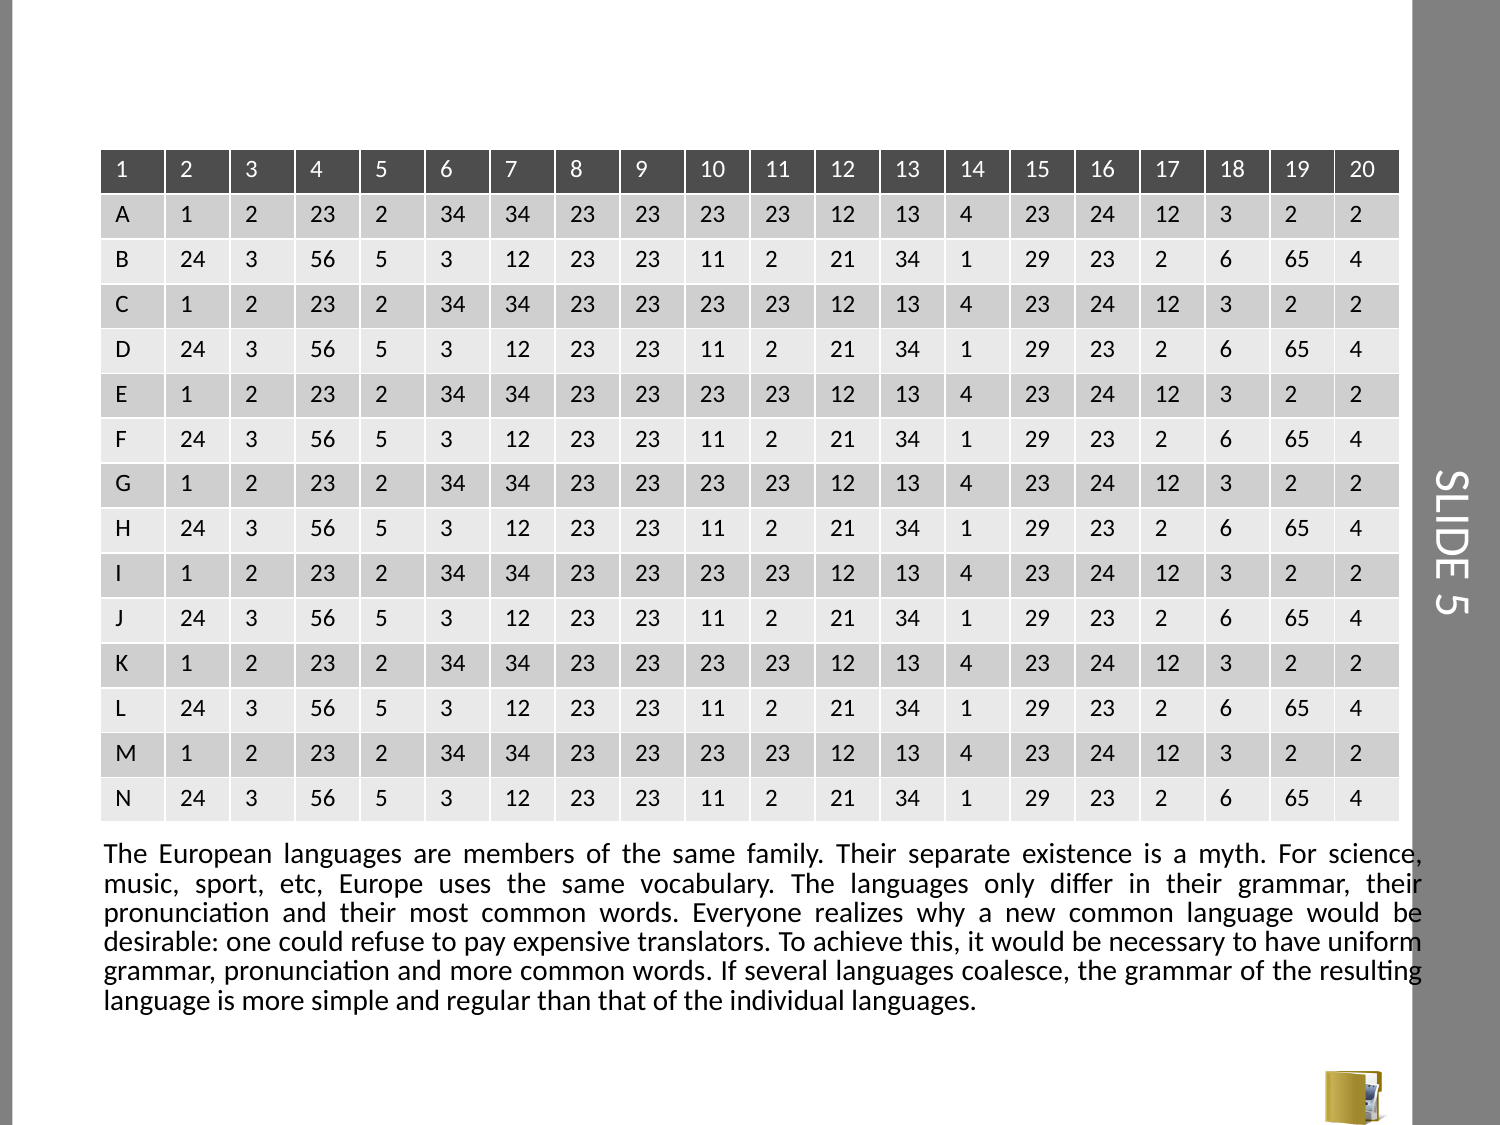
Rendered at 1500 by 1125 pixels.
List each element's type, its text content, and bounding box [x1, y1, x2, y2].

table_cell 2 [1335, 285, 1399, 328]
table_cell 12 [491, 778, 554, 821]
table_cell 23 [621, 240, 684, 283]
table_cell 24 [166, 240, 229, 283]
table_cell 23 [751, 644, 814, 687]
table_cell 6 [1206, 778, 1269, 821]
table_header 13 [881, 150, 944, 193]
table_cell 23 [1076, 509, 1139, 552]
table_cell 24 [166, 599, 229, 642]
table_cell K [101, 644, 164, 687]
table_cell 24 [1076, 195, 1139, 238]
table_cell 13 [881, 733, 944, 777]
table_cell 12 [491, 419, 554, 462]
table_cell 23 [556, 374, 619, 417]
table_cell 5 [361, 778, 424, 821]
table_cell 3 [426, 509, 489, 552]
table_cell 24 [1076, 285, 1139, 328]
table_cell 23 [296, 285, 359, 328]
table_cell 34 [426, 644, 489, 687]
table_cell 24 [1076, 464, 1139, 507]
table_cell 23 [556, 464, 619, 507]
table_cell 13 [881, 285, 944, 328]
table_cell 5 [361, 689, 424, 732]
table_cell 1 [946, 689, 1009, 732]
table_cell 3 [231, 689, 294, 732]
table_cell 34 [881, 240, 944, 283]
table_cell 21 [816, 419, 879, 462]
table_cell 11 [686, 778, 749, 821]
table_cell 2 [1335, 195, 1399, 238]
table_cell 3 [231, 240, 294, 283]
table_cell 2 [231, 374, 294, 417]
table_cell 34 [426, 374, 489, 417]
table_cell 2 [751, 419, 814, 462]
table_cell 2 [1271, 195, 1334, 238]
table_header 3 [231, 150, 294, 193]
table_cell 2 [751, 599, 814, 642]
table_cell 3 [231, 329, 294, 373]
table_cell 23 [686, 554, 749, 597]
table_cell 23 [556, 644, 619, 687]
table_cell 2 [1141, 689, 1204, 732]
table_cell 4 [1335, 240, 1399, 283]
table_cell 3 [426, 599, 489, 642]
table_cell 23 [296, 554, 359, 597]
table_cell 23 [686, 195, 749, 238]
table_cell 6 [1206, 240, 1269, 283]
table_cell 23 [556, 285, 619, 328]
table_cell 23 [686, 374, 749, 417]
table_cell 3 [1206, 733, 1269, 777]
table_cell 12 [816, 374, 879, 417]
table_cell 23 [621, 509, 684, 552]
table_cell 23 [556, 778, 619, 821]
table_cell 11 [686, 240, 749, 283]
table_cell 29 [1011, 240, 1074, 283]
table_cell 11 [686, 509, 749, 552]
table_cell 34 [881, 419, 944, 462]
table_cell 65 [1271, 599, 1334, 642]
table_cell 23 [751, 195, 814, 238]
table_cell 5 [361, 329, 424, 373]
table_cell 23 [296, 733, 359, 777]
table_cell 21 [816, 509, 879, 552]
table_cell 23 [296, 464, 359, 507]
table_cell 2 [361, 644, 424, 687]
table_cell 34 [426, 464, 489, 507]
table_cell 29 [1011, 419, 1074, 462]
table_cell 1 [166, 195, 229, 238]
table_cell 3 [1206, 464, 1269, 507]
table_cell 23 [296, 195, 359, 238]
table_header 8 [556, 150, 619, 193]
table_cell 2 [1141, 509, 1204, 552]
table_cell 12 [1141, 285, 1204, 328]
table_cell 12 [491, 509, 554, 552]
table_cell 56 [296, 240, 359, 283]
table_cell 23 [556, 599, 619, 642]
table_cell 29 [1011, 689, 1074, 732]
table_cell 12 [816, 644, 879, 687]
table_cell 5 [361, 240, 424, 283]
table_cell I [101, 554, 164, 597]
table_cell 23 [1011, 733, 1074, 777]
table_cell 12 [491, 689, 554, 732]
table_cell 23 [1076, 599, 1139, 642]
table_cell 23 [556, 509, 619, 552]
table_cell 24 [1076, 374, 1139, 417]
table_cell F [101, 419, 164, 462]
table_cell 23 [621, 778, 684, 821]
table_cell 29 [1011, 329, 1074, 373]
table_cell 1 [946, 419, 1009, 462]
table_cell J [101, 599, 164, 642]
table_header 10 [686, 150, 749, 193]
table_cell B [101, 240, 164, 283]
table_cell 4 [946, 285, 1009, 328]
table_cell 3 [1206, 554, 1269, 597]
table_cell 2 [1335, 554, 1399, 597]
table_cell 2 [751, 509, 814, 552]
table_cell H [101, 509, 164, 552]
table_cell 56 [296, 689, 359, 732]
table_cell 34 [491, 554, 554, 597]
table_header 9 [621, 150, 684, 193]
table_cell 2 [361, 285, 424, 328]
table_cell 24 [166, 419, 229, 462]
table_cell D [101, 329, 164, 373]
table_cell L [101, 689, 164, 732]
table_cell 13 [881, 464, 944, 507]
table_cell 34 [491, 733, 554, 777]
table_cell 2 [1141, 778, 1204, 821]
table_cell 4 [1335, 599, 1399, 642]
table_cell 23 [621, 644, 684, 687]
table_cell E [101, 374, 164, 417]
table_cell 23 [1076, 329, 1139, 373]
table_cell 2 [1141, 419, 1204, 462]
table_cell 23 [1076, 689, 1139, 732]
table_header 18 [1206, 150, 1269, 193]
table_cell 12 [1141, 464, 1204, 507]
table_cell 12 [1141, 554, 1204, 597]
table_cell 1 [166, 464, 229, 507]
table_cell 24 [166, 689, 229, 732]
table_header 2 [166, 150, 229, 193]
table_cell 21 [816, 240, 879, 283]
table_cell 23 [556, 195, 619, 238]
table_cell 2 [1271, 644, 1334, 687]
table_cell 2 [231, 554, 294, 597]
table_cell A [101, 195, 164, 238]
table_cell 1 [166, 374, 229, 417]
table_cell 34 [491, 374, 554, 417]
table_cell 1 [946, 240, 1009, 283]
table_cell 2 [751, 689, 814, 732]
table_cell 23 [1011, 285, 1074, 328]
table_cell 34 [491, 464, 554, 507]
table_cell 2 [1271, 733, 1334, 777]
table_cell 12 [1141, 644, 1204, 687]
table_cell 2 [361, 374, 424, 417]
table_cell 3 [231, 419, 294, 462]
table_cell 3 [426, 778, 489, 821]
table_header 1 [101, 150, 164, 193]
table_cell 23 [751, 374, 814, 417]
table_header 11 [751, 150, 814, 193]
table_cell 4 [1335, 689, 1399, 732]
table_cell 2 [1335, 733, 1399, 777]
table_cell 23 [621, 285, 684, 328]
table_cell M [101, 733, 164, 777]
table_cell 23 [621, 733, 684, 777]
table_cell 4 [946, 644, 1009, 687]
table_cell 23 [556, 419, 619, 462]
table_cell 29 [1011, 778, 1074, 821]
table_cell 21 [816, 599, 879, 642]
table_cell 6 [1206, 599, 1269, 642]
table_cell 2 [1335, 464, 1399, 507]
table_cell 56 [296, 509, 359, 552]
table_cell 23 [621, 329, 684, 373]
table_cell 23 [751, 285, 814, 328]
table_cell 1 [166, 554, 229, 597]
table_cell 23 [621, 689, 684, 732]
table_header 4 [296, 150, 359, 193]
table_cell 12 [491, 329, 554, 373]
table_cell 5 [361, 599, 424, 642]
table_cell 65 [1271, 509, 1334, 552]
table_cell 23 [1076, 419, 1139, 462]
table_cell 21 [816, 689, 879, 732]
title Slide 5 [1412, 62, 1500, 1025]
table_cell 3 [1206, 195, 1269, 238]
table_cell 34 [491, 195, 554, 238]
table_cell 34 [881, 599, 944, 642]
table_cell 2 [231, 195, 294, 238]
table_cell 2 [1271, 554, 1334, 597]
table_header 14 [946, 150, 1009, 193]
table_cell C [101, 285, 164, 328]
table_cell 24 [166, 329, 229, 373]
table_cell 23 [1076, 778, 1139, 821]
table_cell 3 [1206, 374, 1269, 417]
table_cell 12 [1141, 374, 1204, 417]
table_cell 1 [166, 644, 229, 687]
table_cell 2 [361, 464, 424, 507]
table_cell 23 [686, 285, 749, 328]
table_cell 3 [1206, 285, 1269, 328]
table_cell 4 [946, 195, 1009, 238]
table_cell 5 [361, 509, 424, 552]
table_cell 23 [1011, 554, 1074, 597]
table_cell 65 [1271, 689, 1334, 732]
table_cell 12 [816, 195, 879, 238]
table_cell 1 [946, 329, 1009, 373]
table_cell 23 [751, 464, 814, 507]
table_header 6 [426, 150, 489, 193]
table_cell 34 [426, 554, 489, 597]
text_box The European languages are members of the same family. Their separate existence is a myth. For science, music, sport, etc, Europe uses the same vocabulary. The languages only differ in their grammar, their pronunciation and their most common words. Everyone realizes why a new common language would be desirable: one could refuse to pay expensive translators. To achieve this, it would be necessary to have uniform grammar, pronunciation and more common words. If several languages coalesce, the grammar of the resulting language is more simple and regular than that of the individual languages. [88, 834, 1439, 1125]
table_cell 23 [686, 733, 749, 777]
table_cell 2 [231, 733, 294, 777]
table_cell 13 [881, 195, 944, 238]
table_cell 4 [946, 464, 1009, 507]
table_cell 13 [881, 554, 944, 597]
table_cell 24 [1076, 733, 1139, 777]
table_cell 12 [491, 599, 554, 642]
table_cell 13 [881, 644, 944, 687]
table_cell 12 [816, 285, 879, 328]
table_cell 23 [751, 554, 814, 597]
table_cell 56 [296, 599, 359, 642]
table_cell 24 [166, 778, 229, 821]
table_cell 5 [361, 419, 424, 462]
table_cell 23 [621, 464, 684, 507]
table_cell 12 [816, 733, 879, 777]
table_cell 1 [946, 778, 1009, 821]
table_cell 23 [296, 644, 359, 687]
table_cell 2 [361, 554, 424, 597]
table_cell 3 [231, 599, 294, 642]
table_cell 1 [166, 285, 229, 328]
table_cell 23 [556, 329, 619, 373]
table_cell 29 [1011, 509, 1074, 552]
table_cell G [101, 464, 164, 507]
table_cell 56 [296, 329, 359, 373]
table_cell 23 [296, 374, 359, 417]
table_cell 2 [1335, 644, 1399, 687]
table_cell 6 [1206, 419, 1269, 462]
table_cell 23 [1011, 644, 1074, 687]
table_cell 2 [751, 240, 814, 283]
table_cell 21 [816, 778, 879, 821]
table_cell 24 [166, 509, 229, 552]
table_cell 23 [621, 195, 684, 238]
table_cell 34 [881, 778, 944, 821]
table_cell 34 [881, 329, 944, 373]
table_cell 2 [1335, 374, 1399, 417]
table_cell 65 [1271, 419, 1334, 462]
table_header 5 [361, 150, 424, 193]
table_cell 56 [296, 419, 359, 462]
table_header 17 [1141, 150, 1204, 193]
table_cell 13 [881, 374, 944, 417]
table_cell 24 [1076, 554, 1139, 597]
table_cell 23 [556, 240, 619, 283]
table_cell 4 [946, 554, 1009, 597]
table_cell 2 [751, 329, 814, 373]
table_header 20 [1335, 150, 1399, 193]
table_cell 34 [426, 285, 489, 328]
table_cell 3 [1206, 644, 1269, 687]
table_cell 3 [426, 689, 489, 732]
table_cell 12 [1141, 733, 1204, 777]
table_cell 3 [426, 329, 489, 373]
table_cell 23 [686, 644, 749, 687]
table_cell 4 [1335, 509, 1399, 552]
table_cell 23 [1011, 195, 1074, 238]
table_cell 23 [621, 599, 684, 642]
table_cell 11 [686, 419, 749, 462]
table_cell 23 [621, 374, 684, 417]
table_cell 34 [491, 644, 554, 687]
table_cell 65 [1271, 329, 1334, 373]
table_cell 2 [1271, 285, 1334, 328]
table_cell N [101, 778, 164, 821]
table_cell 34 [881, 509, 944, 552]
table_cell 12 [1141, 195, 1204, 238]
table_header 16 [1076, 150, 1139, 193]
table_cell 2 [1271, 464, 1334, 507]
table_cell 34 [426, 733, 489, 777]
table_cell 23 [1076, 240, 1139, 283]
table_cell 1 [166, 733, 229, 777]
table_cell 4 [946, 374, 1009, 417]
table_cell 21 [816, 329, 879, 373]
table_cell 23 [1011, 374, 1074, 417]
table_cell 12 [491, 240, 554, 283]
table_cell 24 [1076, 644, 1139, 687]
table_cell 2 [1141, 329, 1204, 373]
table_cell 56 [296, 778, 359, 821]
table_cell 11 [686, 689, 749, 732]
table_cell 12 [816, 464, 879, 507]
table_header 19 [1271, 150, 1334, 193]
table_cell 2 [1271, 374, 1334, 417]
table_cell 23 [621, 554, 684, 597]
table_cell 23 [556, 689, 619, 732]
table_cell 65 [1271, 240, 1334, 283]
table_header 15 [1011, 150, 1074, 193]
table_cell 11 [686, 329, 749, 373]
table_cell 1 [946, 599, 1009, 642]
table_header 7 [491, 150, 554, 193]
table_cell 29 [1011, 599, 1074, 642]
table_cell 34 [491, 285, 554, 328]
table_cell 3 [231, 509, 294, 552]
table_cell 2 [361, 195, 424, 238]
table_cell 2 [1141, 240, 1204, 283]
table_cell 23 [751, 733, 814, 777]
table_cell 2 [231, 644, 294, 687]
table_cell 23 [556, 733, 619, 777]
table_cell 3 [426, 419, 489, 462]
table_cell 11 [686, 599, 749, 642]
table_cell 3 [231, 778, 294, 821]
table_cell 23 [556, 554, 619, 597]
table_cell 2 [231, 464, 294, 507]
table_cell 23 [1011, 464, 1074, 507]
table_cell 1 [946, 509, 1009, 552]
table_cell 6 [1206, 509, 1269, 552]
table_cell 12 [816, 554, 879, 597]
table_cell 6 [1206, 329, 1269, 373]
table_cell 2 [361, 733, 424, 777]
table_cell 34 [426, 195, 489, 238]
table_cell 23 [621, 419, 684, 462]
table_cell 2 [231, 285, 294, 328]
table_cell 4 [1335, 419, 1399, 462]
table_cell 4 [1335, 778, 1399, 821]
table_cell 6 [1206, 689, 1269, 732]
table_cell 23 [686, 464, 749, 507]
table_cell 4 [1335, 329, 1399, 373]
table_cell 2 [751, 778, 814, 821]
table_cell 2 [1141, 599, 1204, 642]
table_cell 34 [881, 689, 944, 732]
table_cell 3 [426, 240, 489, 283]
table_cell 65 [1271, 778, 1334, 821]
table_header 12 [816, 150, 879, 193]
table_cell 4 [946, 733, 1009, 777]
